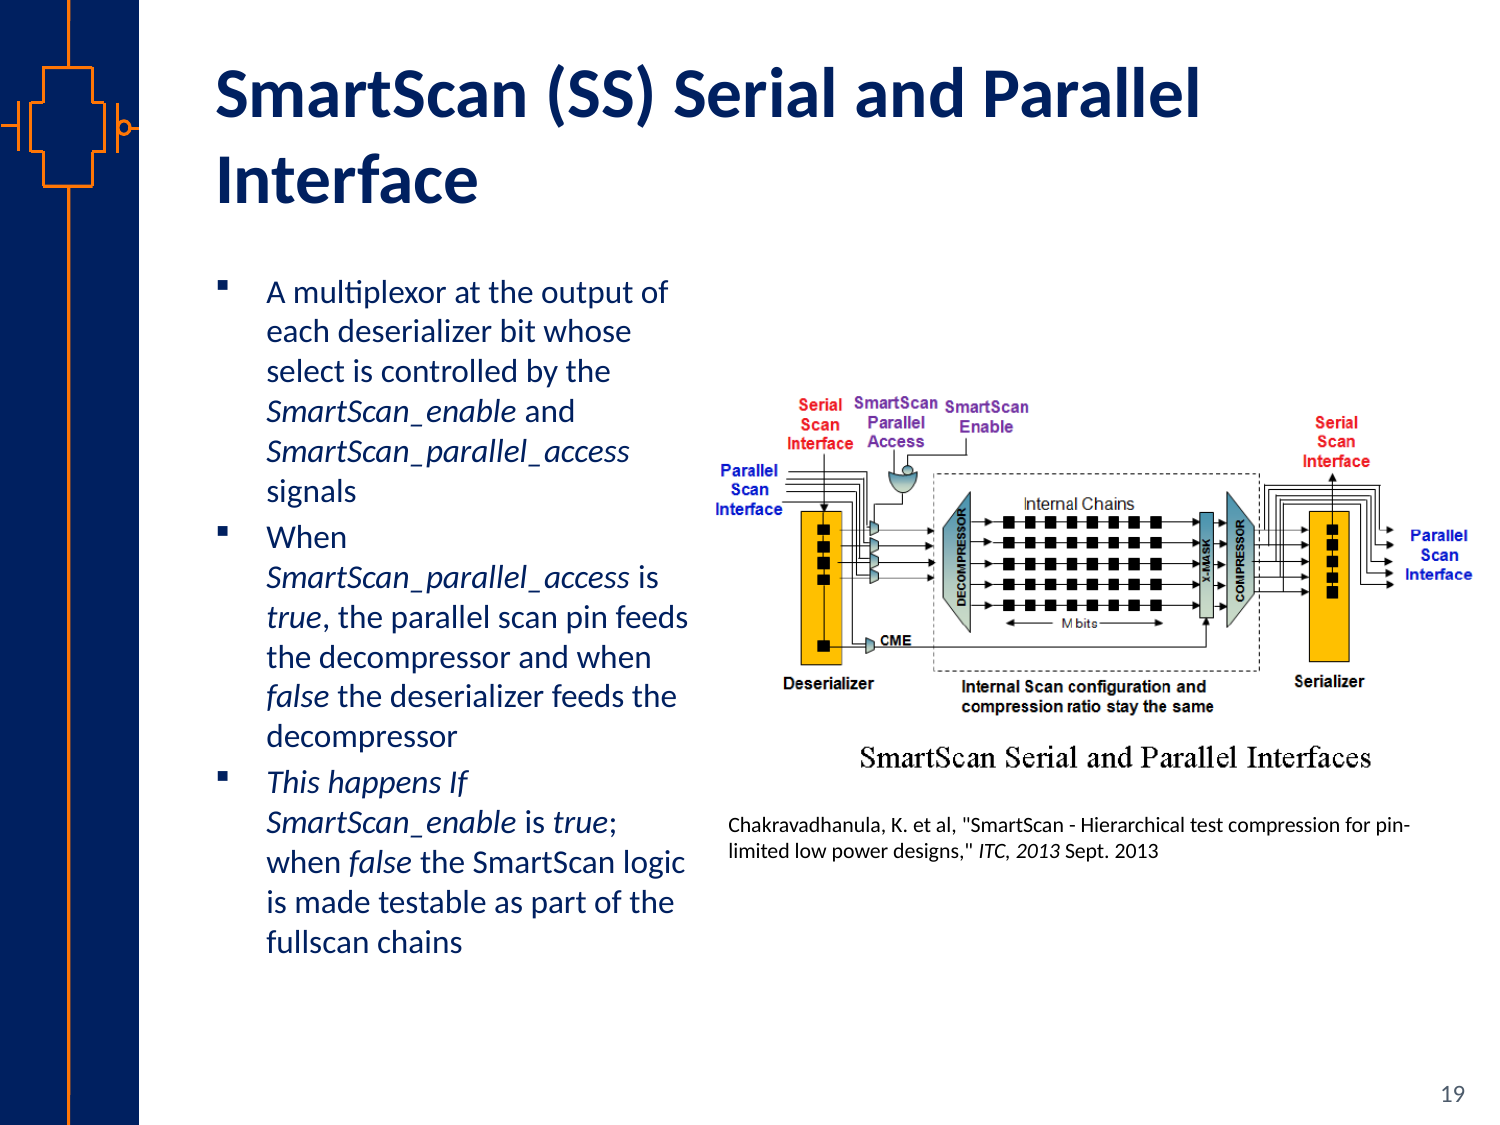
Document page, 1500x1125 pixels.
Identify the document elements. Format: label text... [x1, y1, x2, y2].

list A multiplexor at the output of each deserializer bit whose select is controlled by the SmartScan_enable and SmartScan_parallel_access signals When SmartScan_parallel_access is true, the parallel scan pin feeds the decompressor and when false the deserializer feeds the decompressor This happens If SmartScan_enable is true; when false the SmartScan logic is made testable as part of the fullscan chains [200, 262, 707, 988]
text_box Chakravadhanula, K. et al, "SmartScan - Hierarchical test compression for pin-limited low power designs," ITC, 2013 Sept. 2013 [713, 803, 1474, 871]
slide_number 19 [1425, 1062, 1488, 1123]
picture [713, 393, 1478, 778]
title SmartScan (SS) Serial and Parallel Interface [200, 37, 1388, 225]
